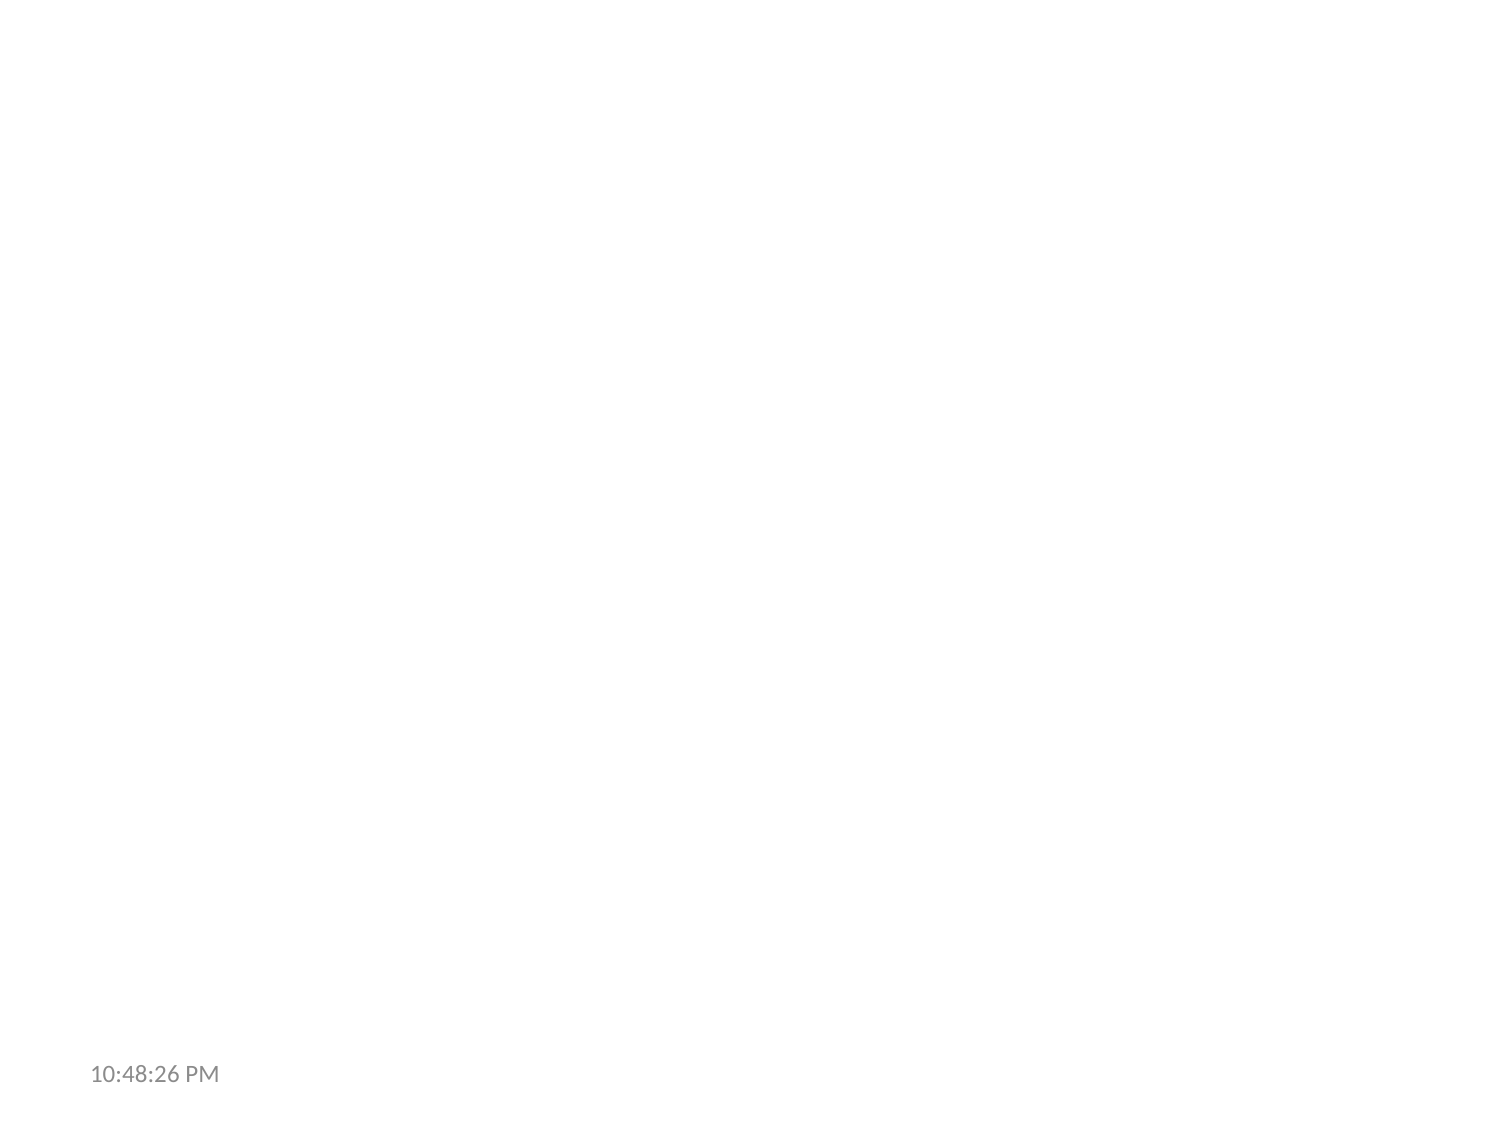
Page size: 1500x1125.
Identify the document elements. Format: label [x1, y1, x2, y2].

slide_number [75, 1042, 425, 1103]
